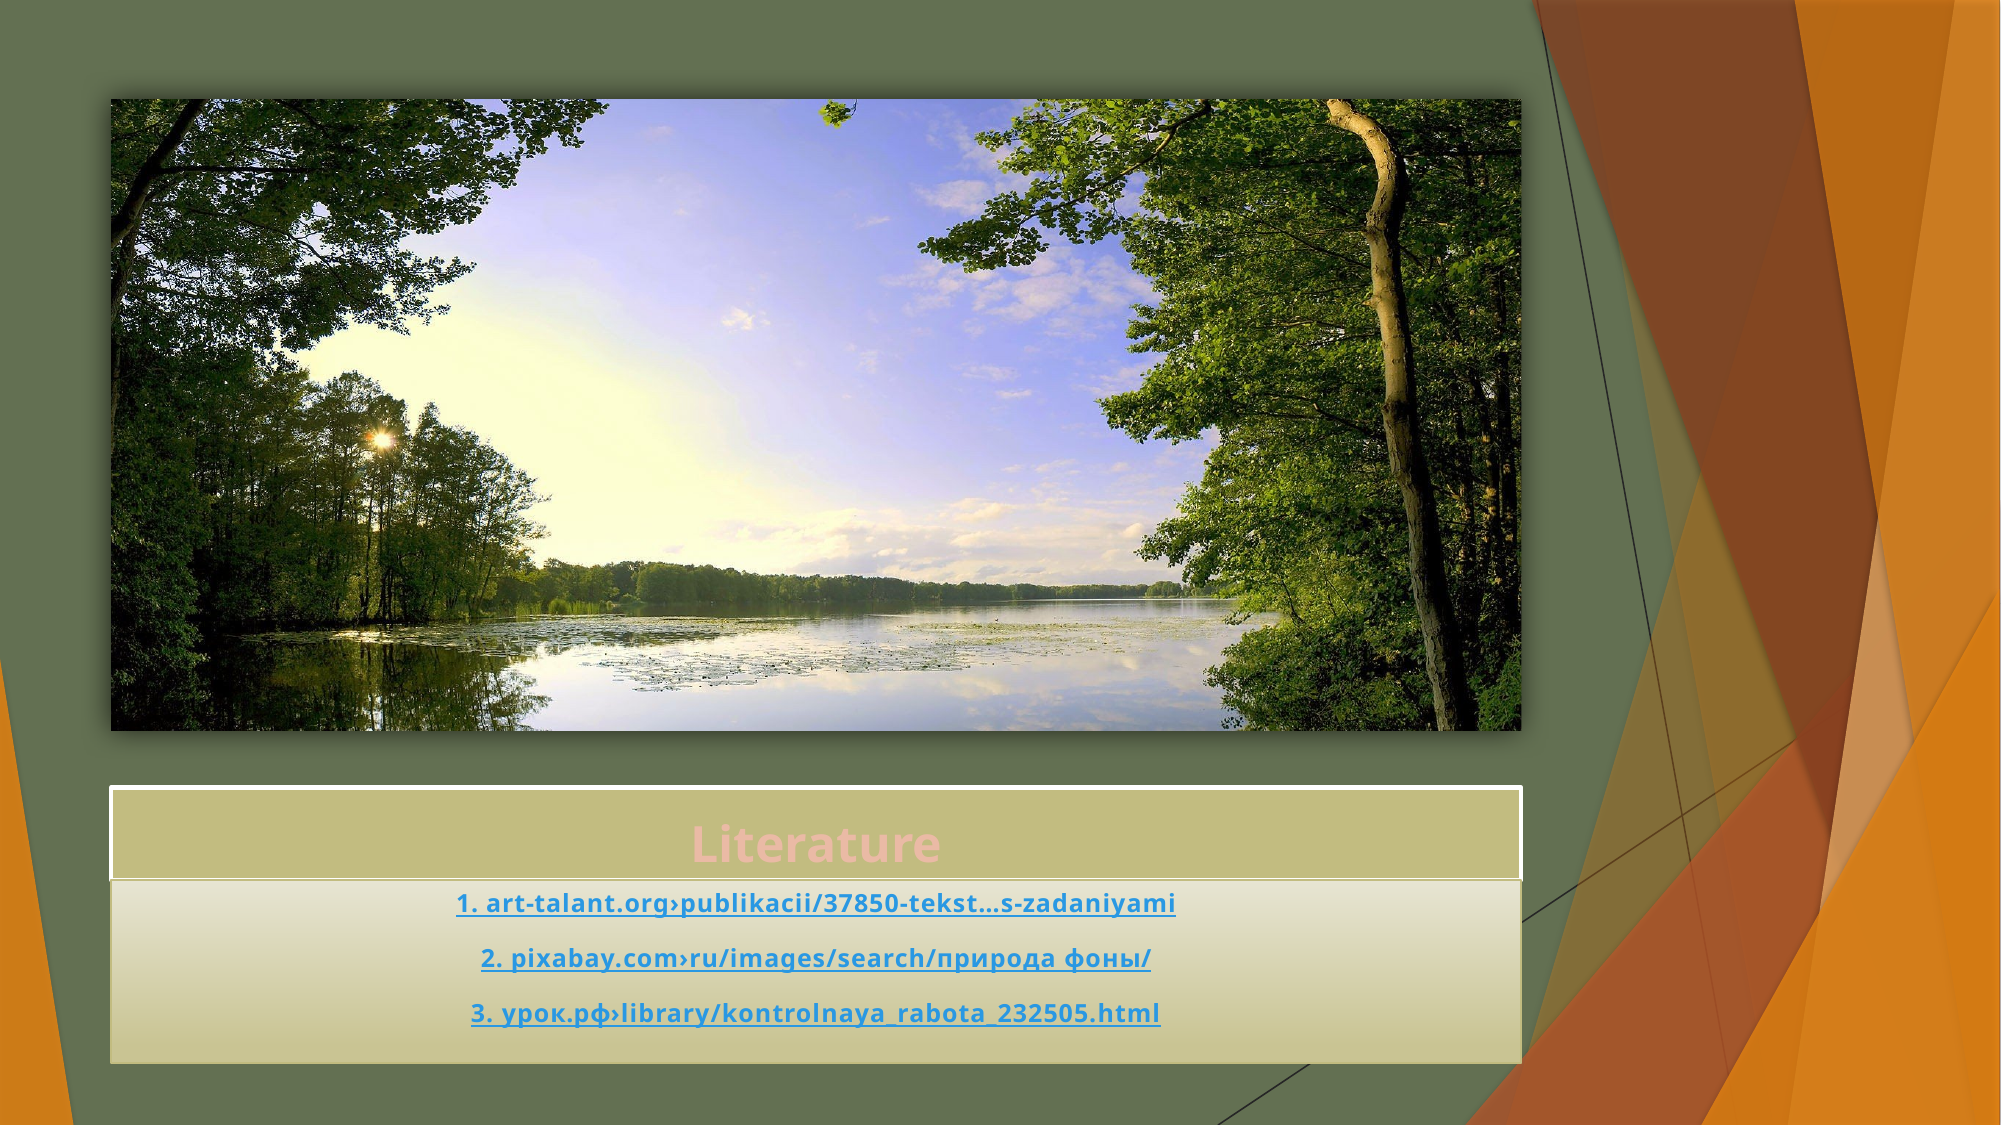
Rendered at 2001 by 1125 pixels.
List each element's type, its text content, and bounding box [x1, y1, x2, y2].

picture [110, 99, 1522, 732]
title Literature [109, 785, 1523, 882]
list 1. art-talant.org›publikacii/37850-tekst…s-zadaniyami 2. pixabay.com›ru/images/search/природа фоны/ 3. урок.рф›library/kontrolnaya_rabota_232505.html [110, 879, 1522, 1064]
